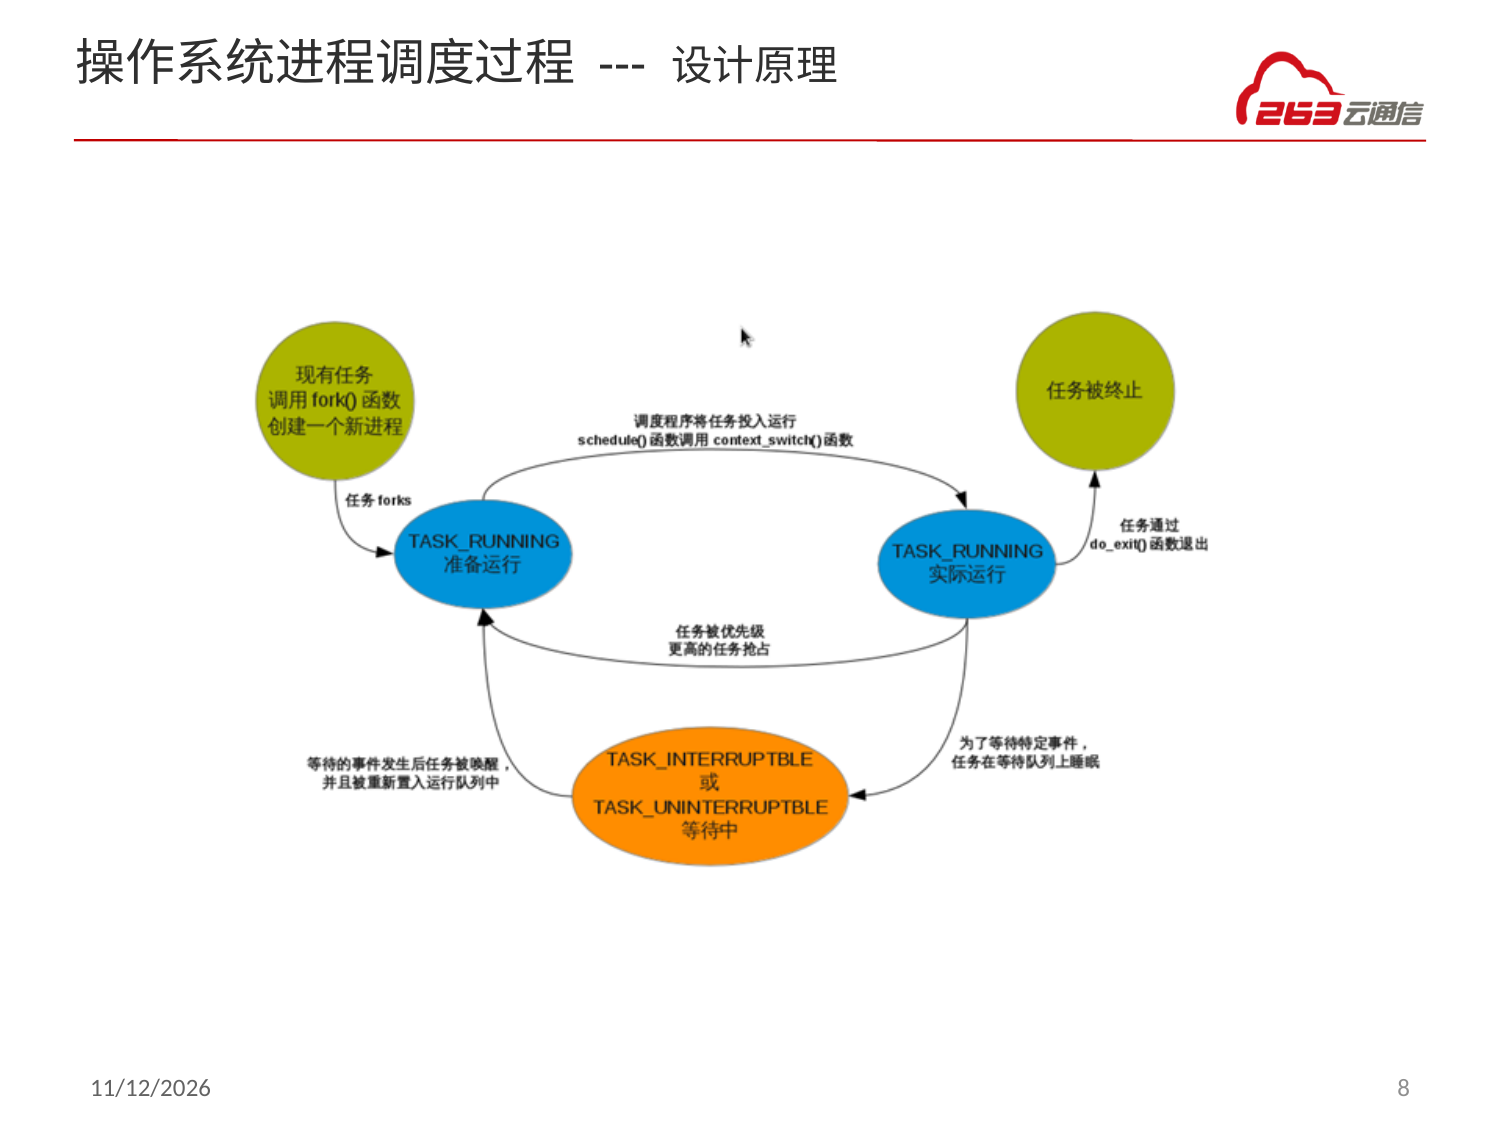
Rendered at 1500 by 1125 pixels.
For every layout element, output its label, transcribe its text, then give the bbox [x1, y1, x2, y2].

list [235, 290, 1255, 898]
picture [1230, 37, 1430, 141]
title 操作系统进程调度过程 --- 设计原理 [75, 30, 1235, 136]
